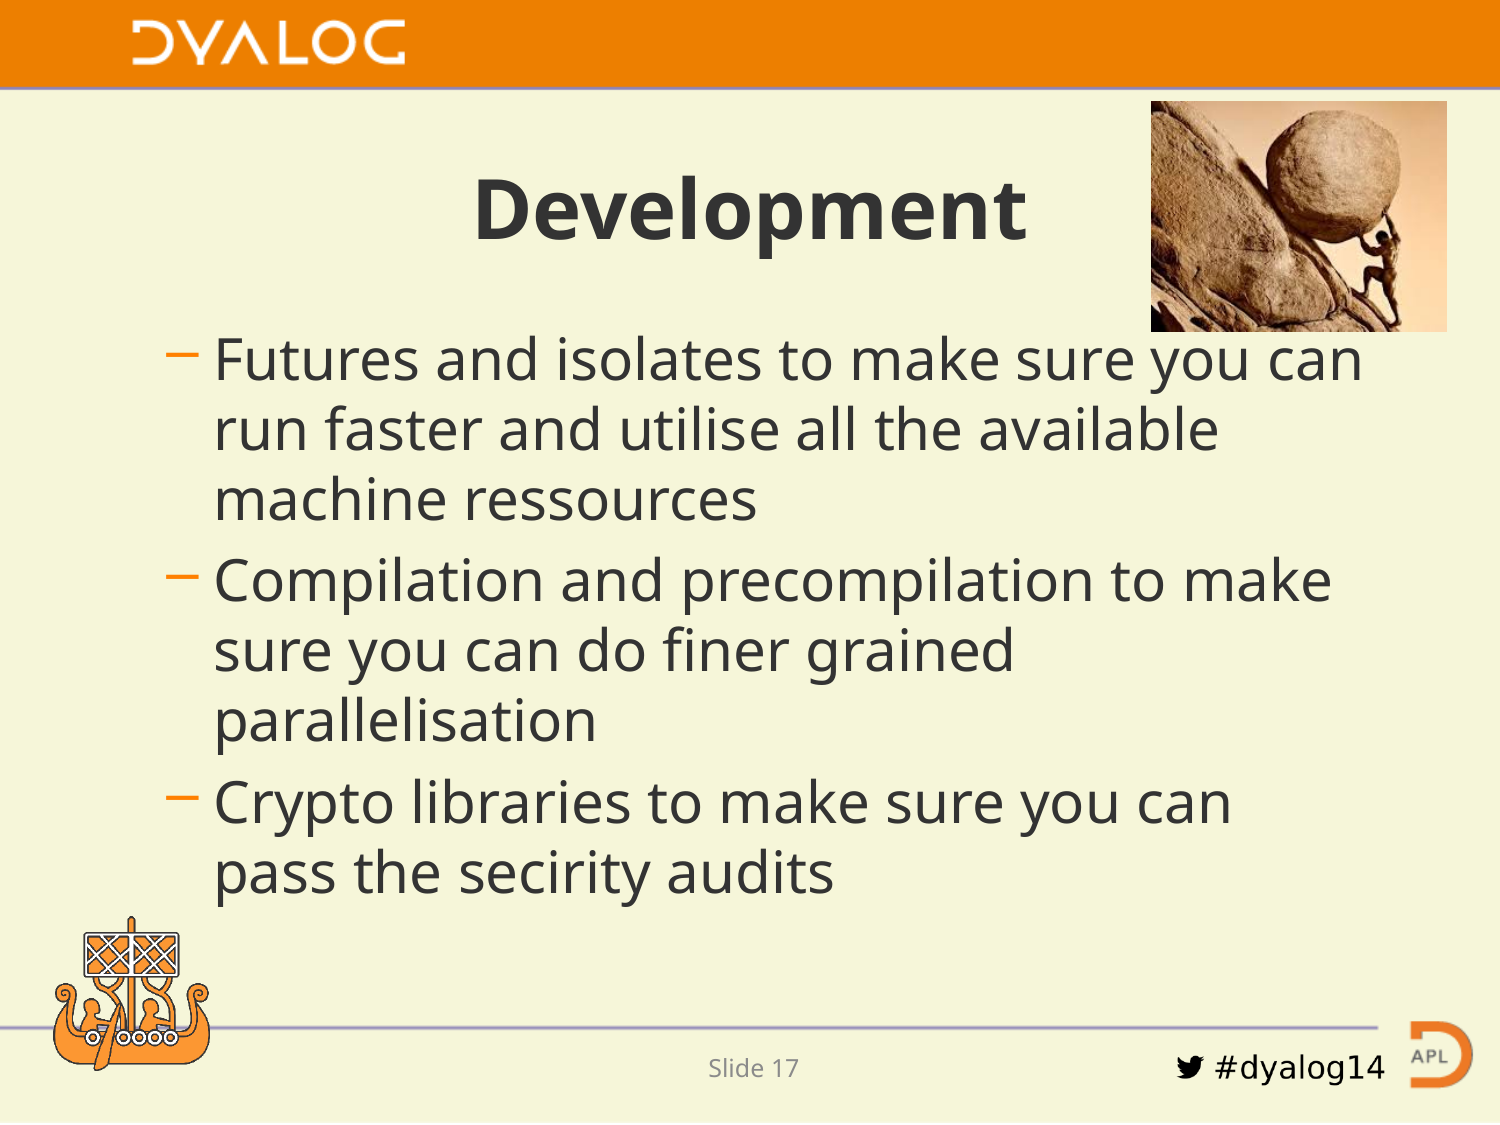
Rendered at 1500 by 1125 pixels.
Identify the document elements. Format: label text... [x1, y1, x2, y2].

picture [0, 0, 1500, 1123]
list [1151, 101, 1448, 332]
title Development [123, 149, 1146, 254]
list Futures and isolates to make sure you can run faster and utilise all the available machine ressources Compilation and precompilation to make sure you can do finer grained parallelisation Crypto libraries to make sure you can pass the secirity audits [76, 314, 1388, 919]
slide_number Slide 16 [585, 1039, 923, 1100]
